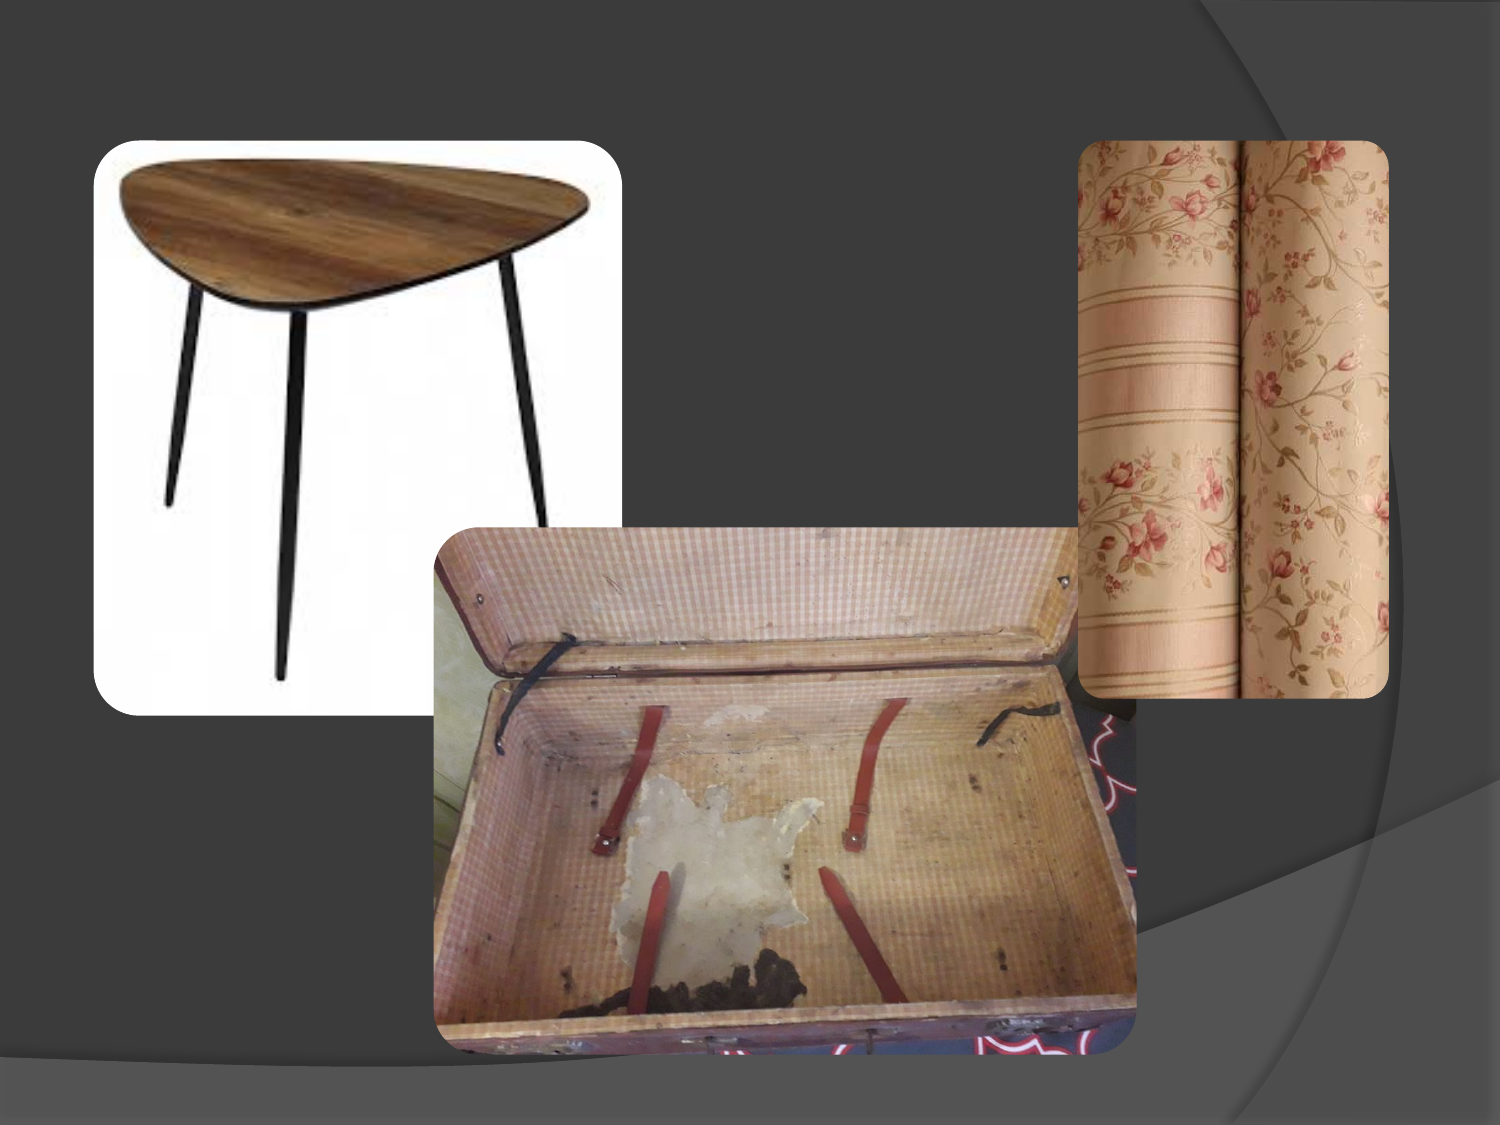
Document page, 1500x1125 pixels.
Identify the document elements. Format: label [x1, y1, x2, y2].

picture [1146, 586, 1389, 699]
picture [1078, 140, 1389, 256]
picture [954, 264, 1500, 576]
picture [93, 140, 623, 716]
picture [433, 527, 1137, 1055]
